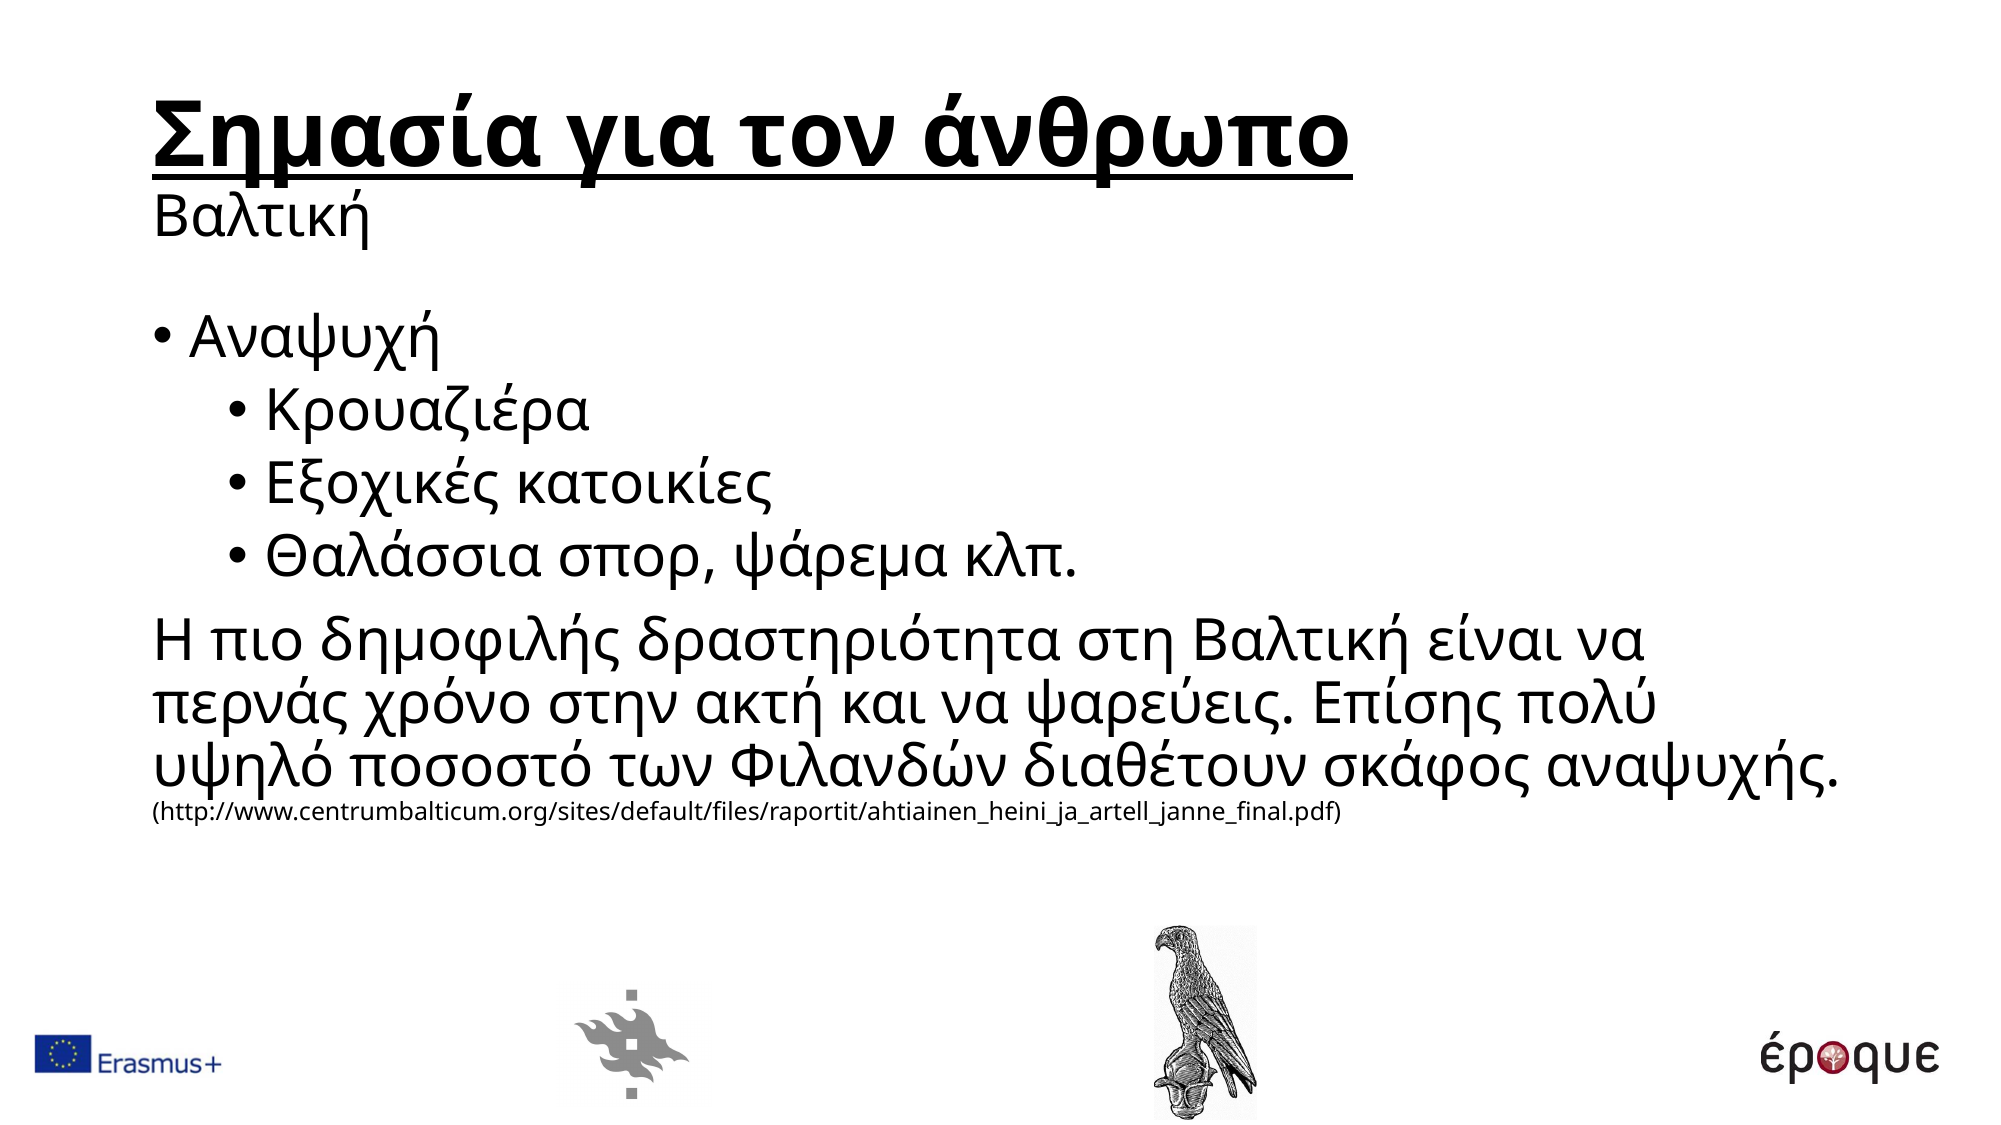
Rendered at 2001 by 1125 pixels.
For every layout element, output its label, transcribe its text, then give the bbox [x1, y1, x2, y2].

picture [33, 1024, 223, 1084]
picture [556, 981, 712, 1107]
picture [1761, 1031, 1939, 1084]
list Αναψυχή Κρουαζιέρα Εξοχικές κατοικίες Θαλάσσια σπορ, ψάρεμα κλπ. Η πιο δημοφιλής δραστηριότητα στη Βαλτική είναι να περνάς χρόνο στην ακτή και να ψαρεύεις. Επίσης πολύ υψηλό ποσοστό των Φιλανδών διαθέτουν σκάφος αναψυχής. (http://www.centrumbalticum.org/sites/default/files/raportit/ahtiainen_heini_ja_artell_janne_final.pdf) [137, 299, 1863, 1014]
picture [1154, 925, 1258, 1120]
title Σημασία για τον άνθρωπο Βαλτική [137, 59, 1863, 278]
